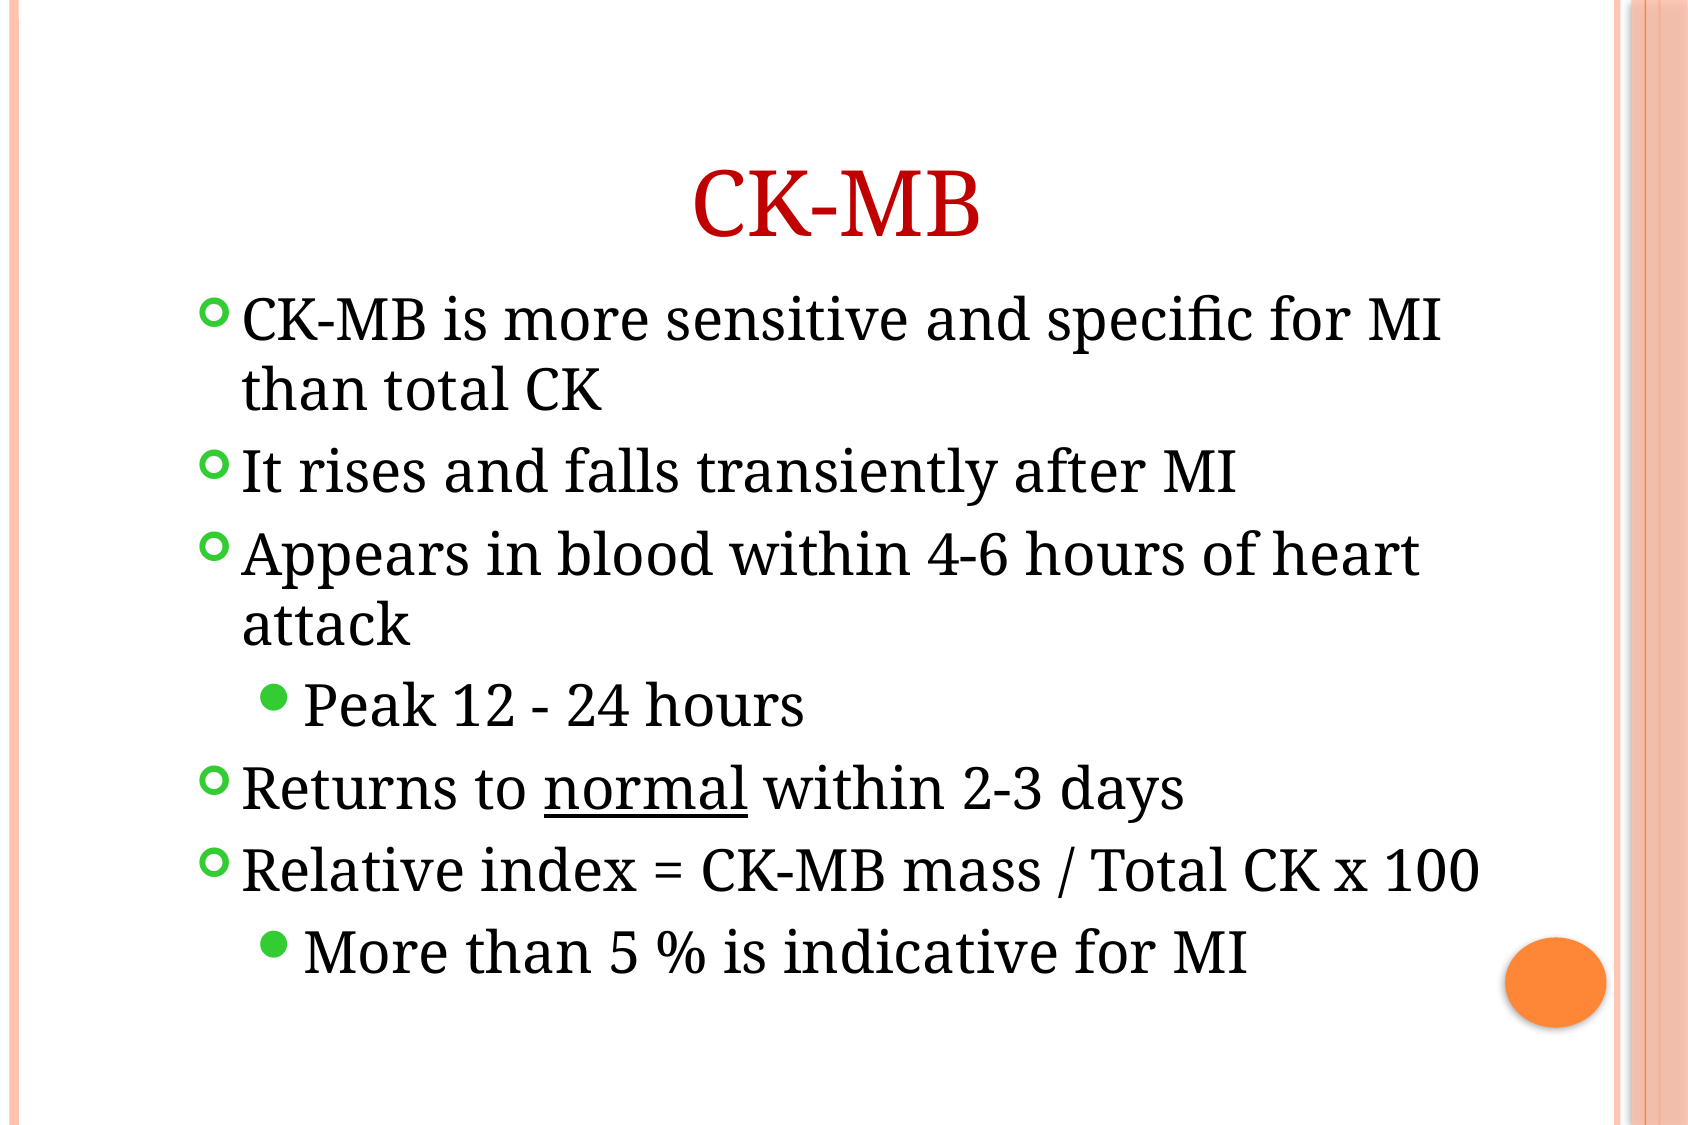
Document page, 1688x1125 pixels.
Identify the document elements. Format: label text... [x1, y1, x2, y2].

title CK-MB [347, 75, 1328, 263]
list CK-MB is more sensitive and specific for MI than total CK It rises and falls transiently after MI Appears in blood within 4-6 hours of heart attack Peak 12 - 24 hours Returns to normal within 2-3 days Relative index = CK-MB mass / Total CK x 100 More than 5 % is indicative for MI [181, 275, 1532, 1025]
